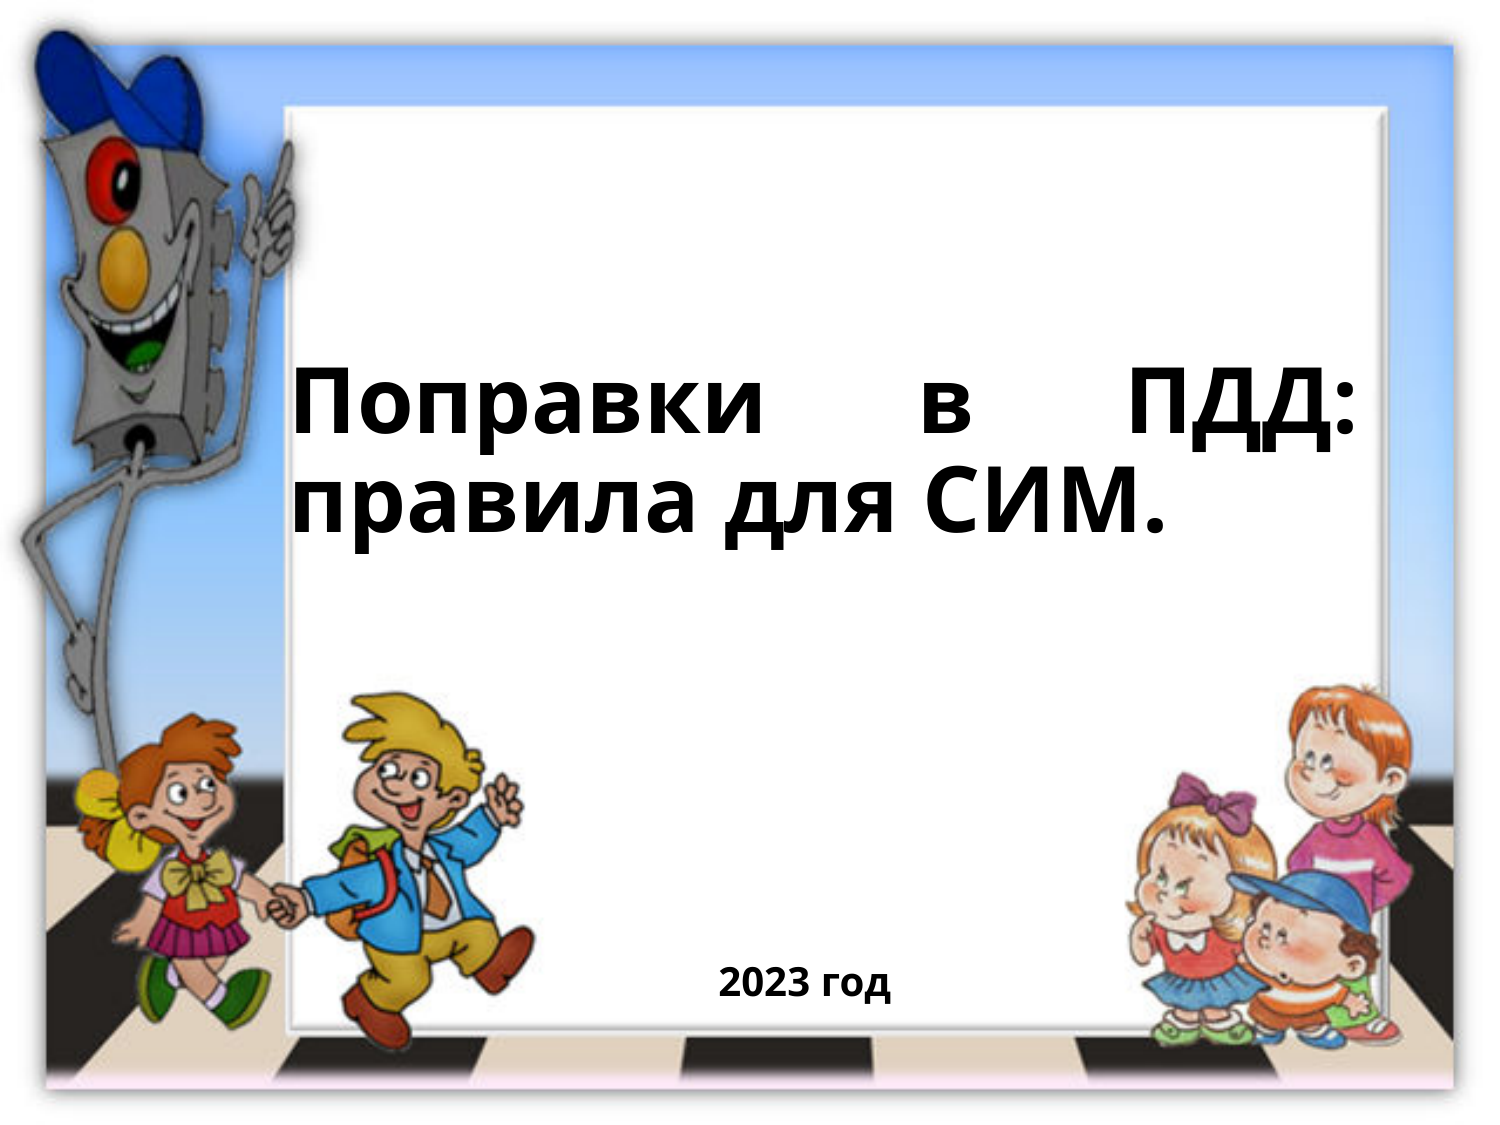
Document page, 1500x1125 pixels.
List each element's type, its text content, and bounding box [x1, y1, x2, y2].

subtitle 2023 год [718, 952, 896, 1014]
picture [0, 0, 1500, 1125]
title Поправки в ПДД: правила для СИМ. [288, 359, 1360, 547]
text_box [292, 82, 1360, 359]
text_box [304, 949, 1207, 1014]
